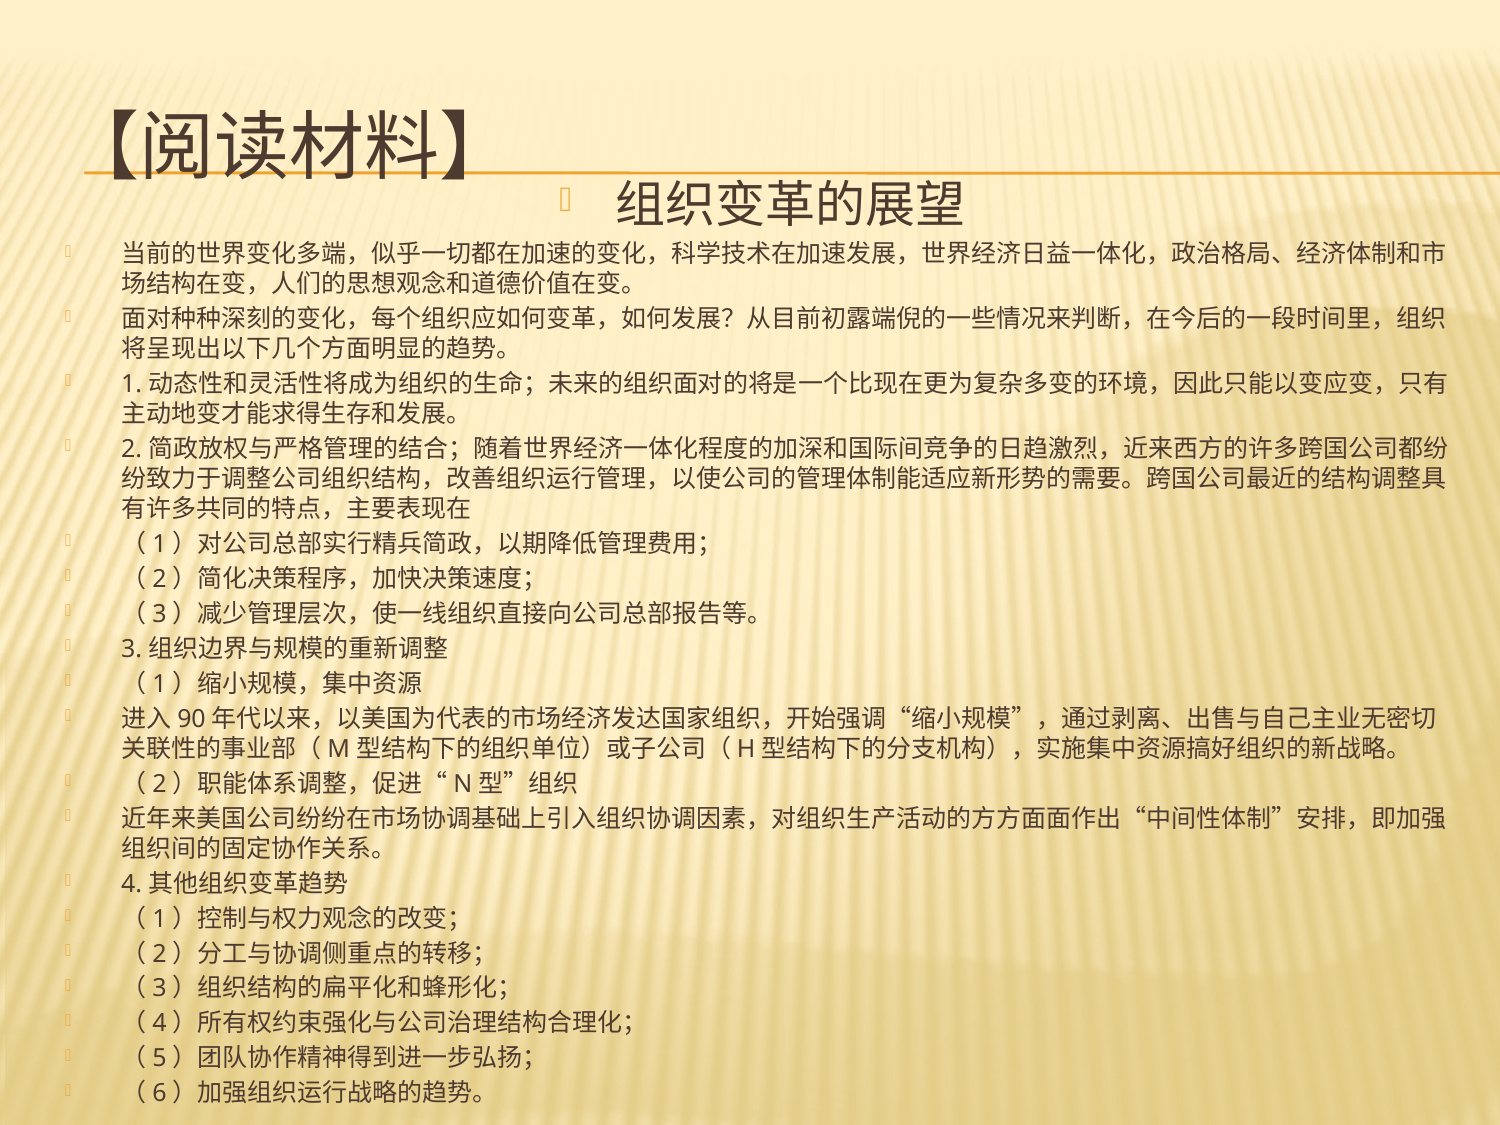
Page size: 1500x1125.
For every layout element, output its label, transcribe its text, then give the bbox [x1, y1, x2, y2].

list 组织变革的展望 当前的世界变化多端，似乎一切都在加速的变化，科学技术在加速发展，世界经济日益一体化，政治格局、经济体制和市场结构在变，人们的思想观念和道德价值在变。 面对种种深刻的变化，每个组织应如何变革，如何发展？从目前初露端倪的一些情况来判断，在今后的一段时间里，组织将呈现出以下几个方面明显的趋势。 1.动态性和灵活性将成为组织的生命；未来的组织面对的将是一个比现在更为复杂多变的环境，因此只能以变应变，只有主动地变才能求得生存和发展。 2.简政放权与严格管理的结合；随着世界经济一体化程度的加深和国际间竞争的日趋激烈，近来西方的许多跨国公司都纷纷致力于调整公司组织结构，改善组织运行管理，以使公司的管理体制能适应新形势的需要。跨国公司最近的结构调整具有许多共同的特点，主要表现在 （1）对公司总部实行精兵简政，以期降低管理费用； （2）简化决策程序，加快决策速度； （3）减少管理层次，使一线组织直接向公司总部报告等。 3.组织边界与规模的重新调整 （1）缩小规模，集中资源 进入90年代以来，以美国为代表的市场经济发达国家组织，开始强调“缩小规模”，通过剥离、出售与自己主业无密切关联性的事业部（M型结构下的组织单位）或子公司（H型结构下的分支机构），实施集中资源搞好组织的新战略。 （2）职能体系调整，促进“N型”组织 近年来美国公司纷纷在市场协调基础上引入组织协调因素，对组织生产活动的方方面面作出“中间性体制”安排，即加强组织间的固定协作关系。 4.其他组织变革趋势 （1）控制与权力观念的改变； （2）分工与协调侧重点的转移； （3）组织结构的扁平化和蜂形化； （4）所有权约束强化与公司治理结构合理化； （5）团队协作精神得到进一步弘扬； （6）加强组织运行战略的趋势。 [49, 165, 1476, 909]
title 【阅读材料】 [50, 75, 1475, 165]
